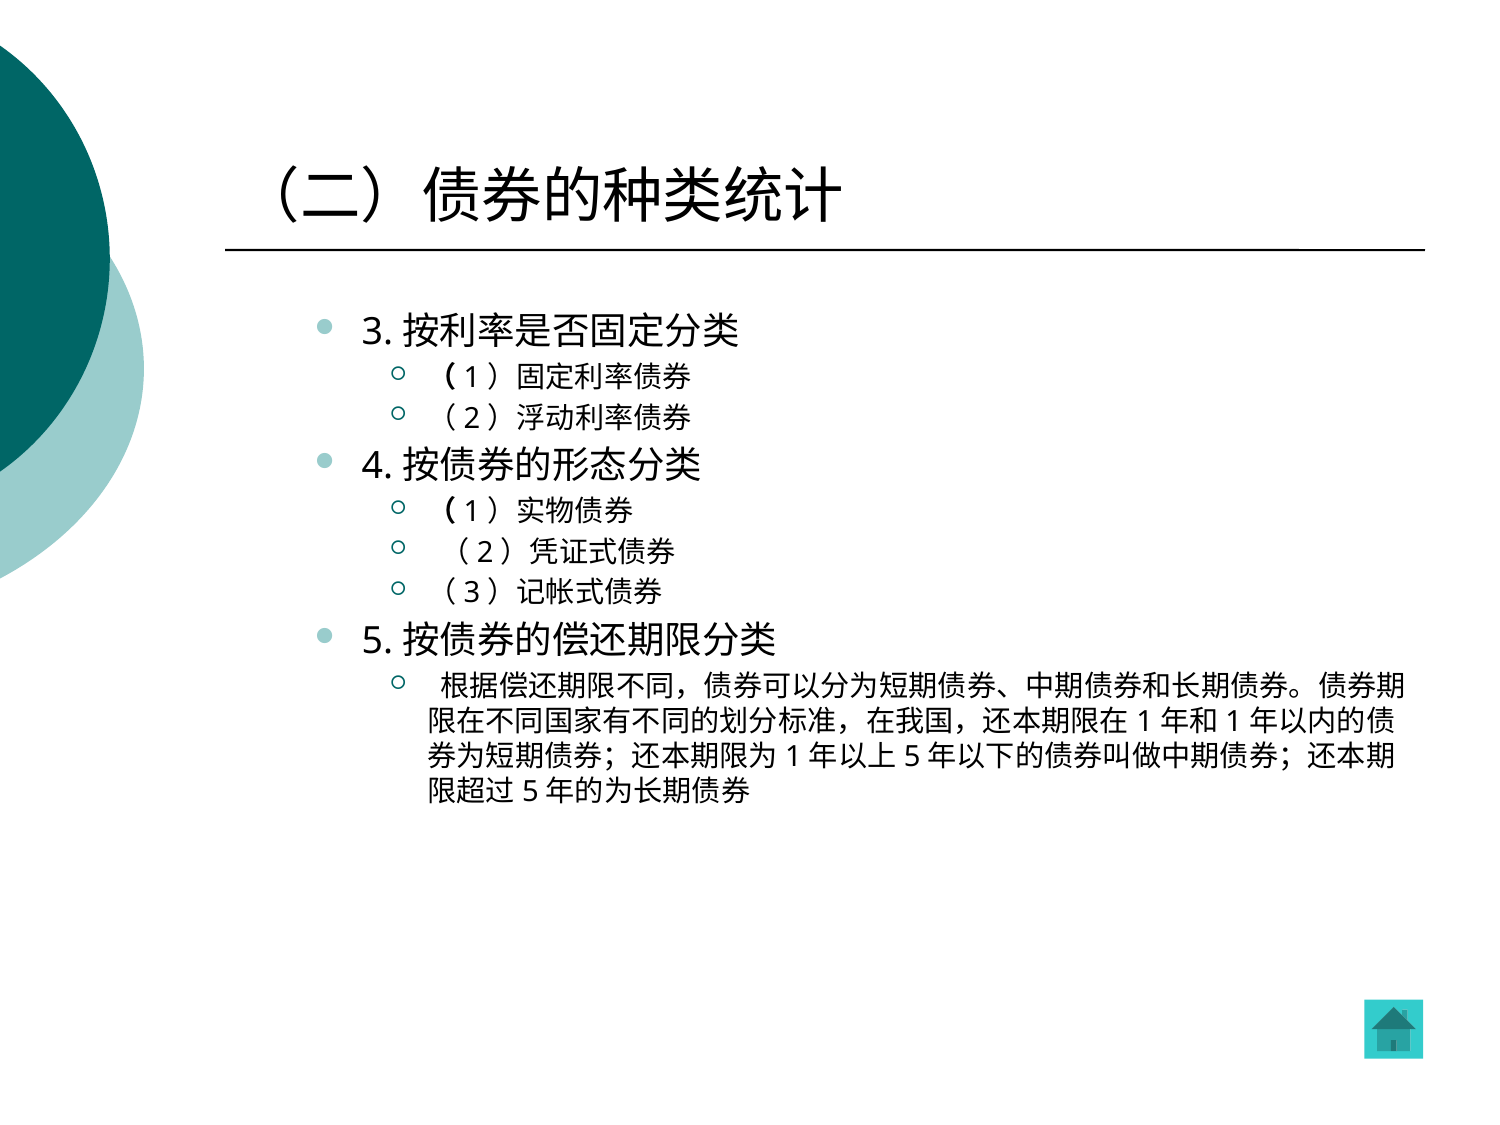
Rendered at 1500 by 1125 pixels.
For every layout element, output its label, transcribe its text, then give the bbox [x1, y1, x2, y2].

title （二）债券的种类统计 [224, 49, 1425, 238]
list 3.按利率是否固定分类 （1）固定利率债券 （2）浮动利率债券 4.按债券的形态分类 （1）实物债券 （2）凭证式债券 （3）记帐式债券 5.按债券的偿还期限分类 根据偿还期限不同，债券可以分为短期债券、中期债券和长期债券。债券期限在不同国家有不同的划分标准，在我国，还本期限在1年和1年以内的债券为短期债券；还本期限为1年以上5年以下的债券叫做中期债券；还本期限超过5年的为长期债券 [224, 299, 1425, 975]
text_box [1364, 999, 1424, 1059]
